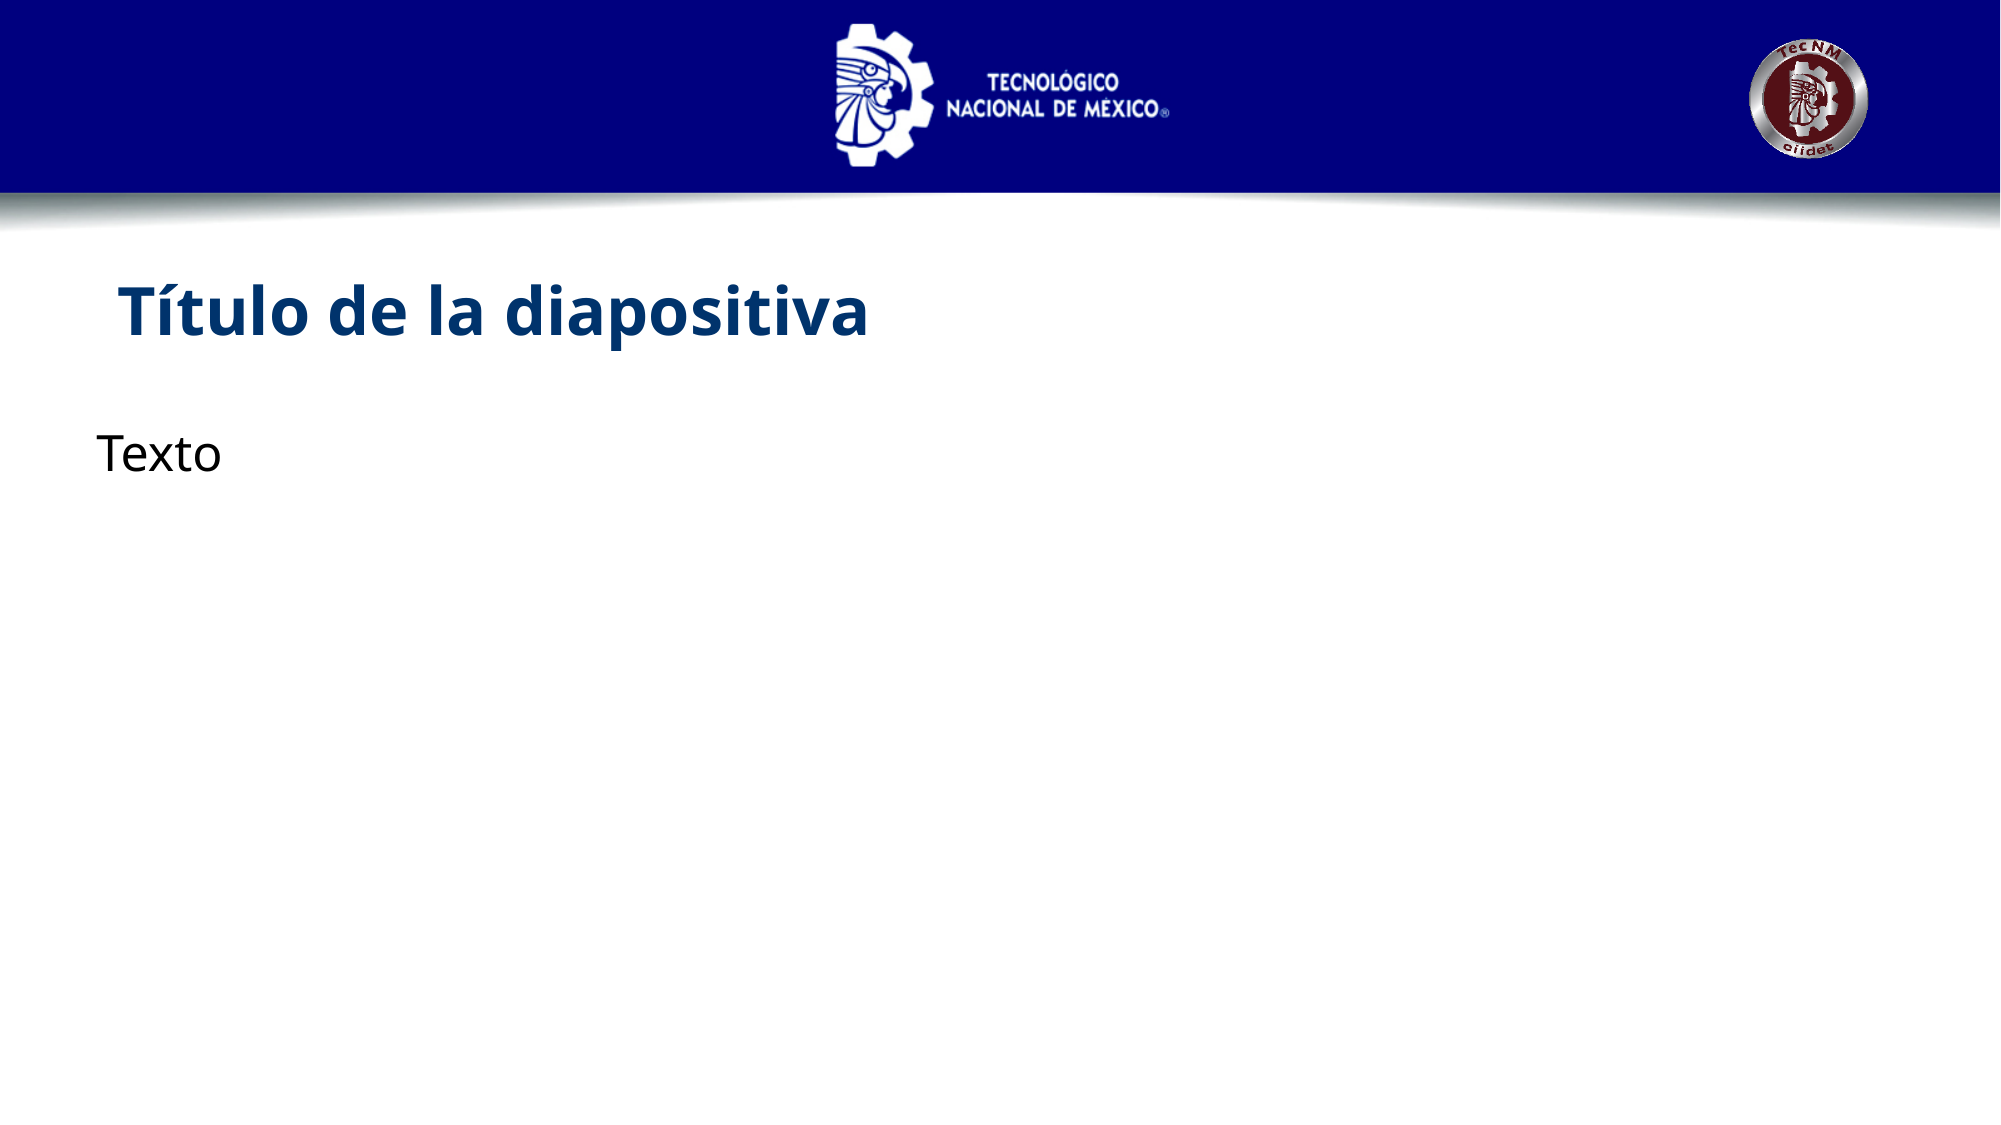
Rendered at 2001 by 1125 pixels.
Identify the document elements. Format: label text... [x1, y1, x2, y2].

text_box Texto [81, 414, 1632, 489]
text_box Título de la diapositiva [102, 261, 887, 357]
picture [0, 0, 2001, 1125]
